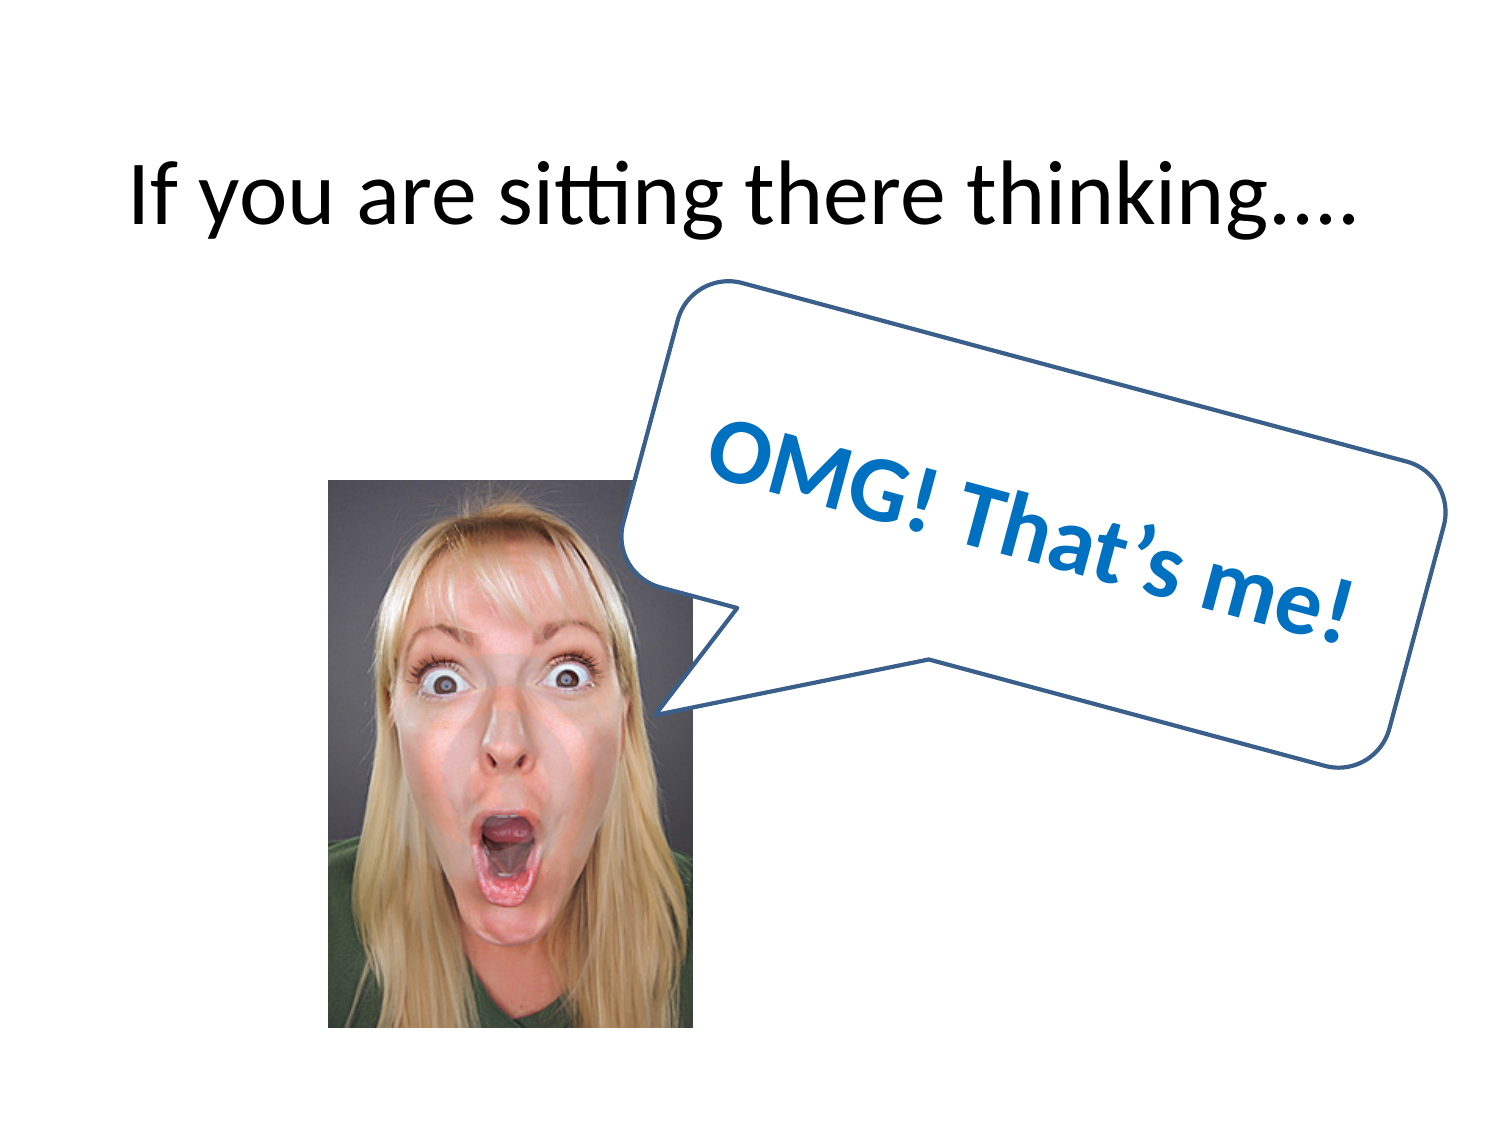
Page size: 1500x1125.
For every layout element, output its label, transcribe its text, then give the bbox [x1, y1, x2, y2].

picture [327, 480, 693, 1028]
text_box OMG! That’s me! [633, 279, 1448, 770]
title If you are sitting there thinking.... [70, 93, 1421, 282]
